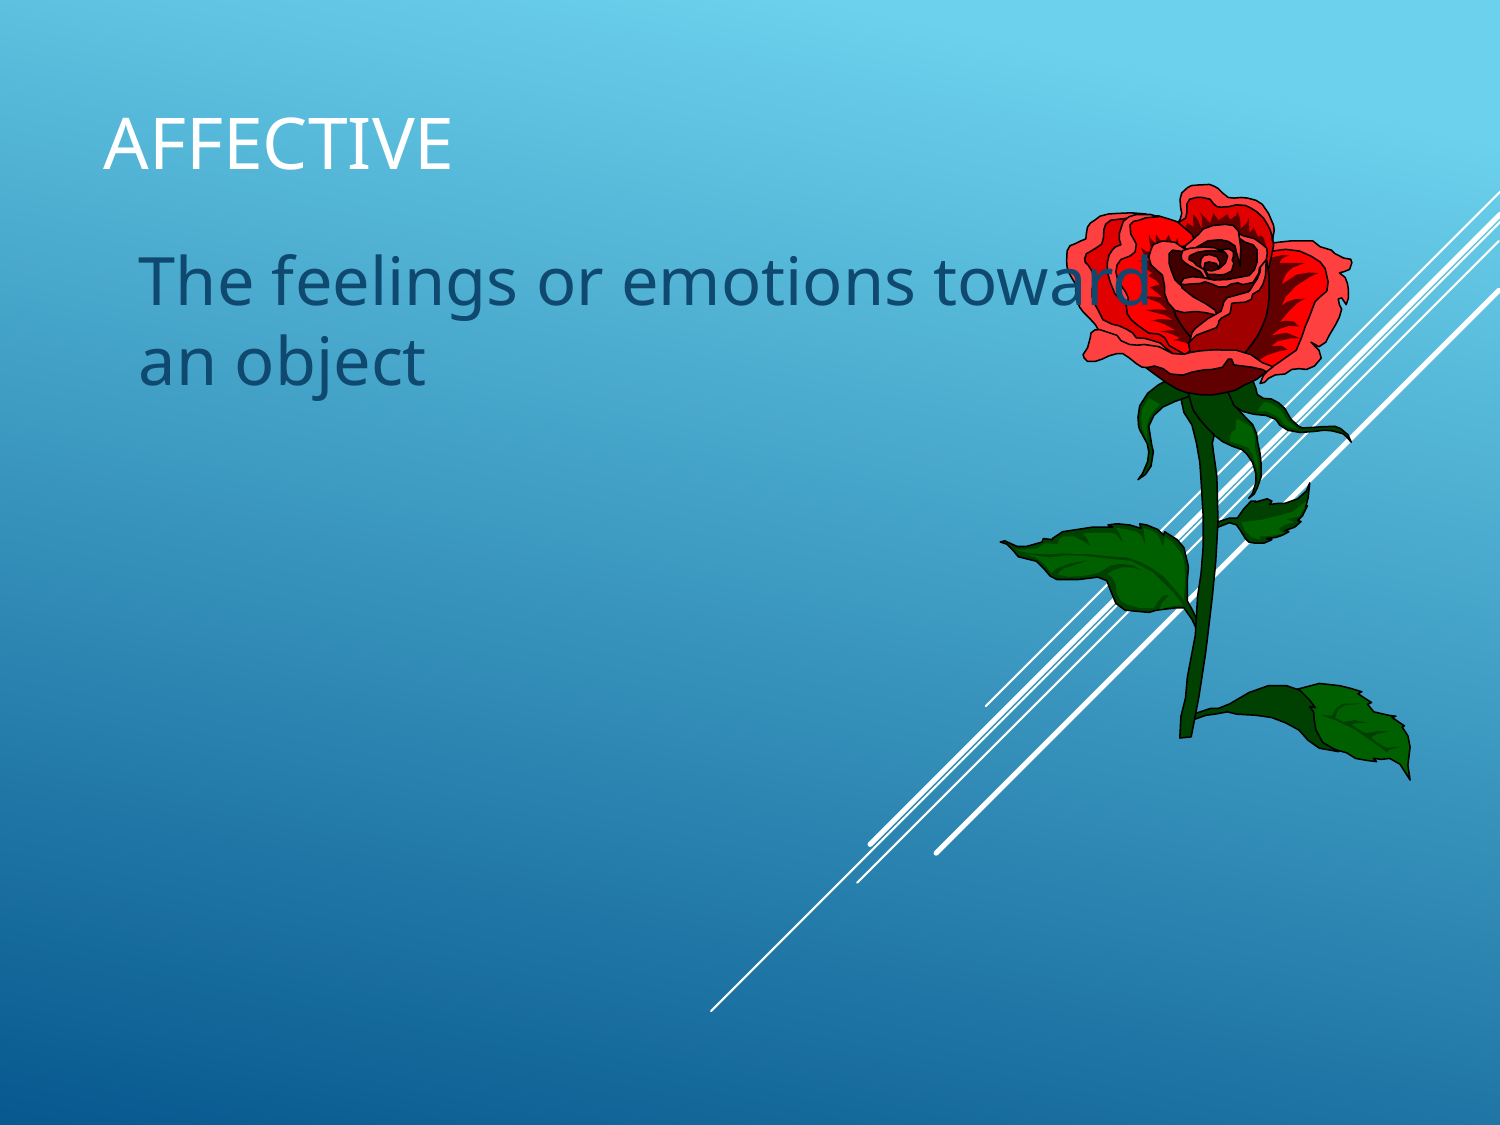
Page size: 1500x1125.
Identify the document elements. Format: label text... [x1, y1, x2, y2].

title Affective [88, 90, 1364, 278]
subtitle The feelings or emotions toward an object [123, 231, 998, 520]
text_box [998, 182, 1421, 791]
